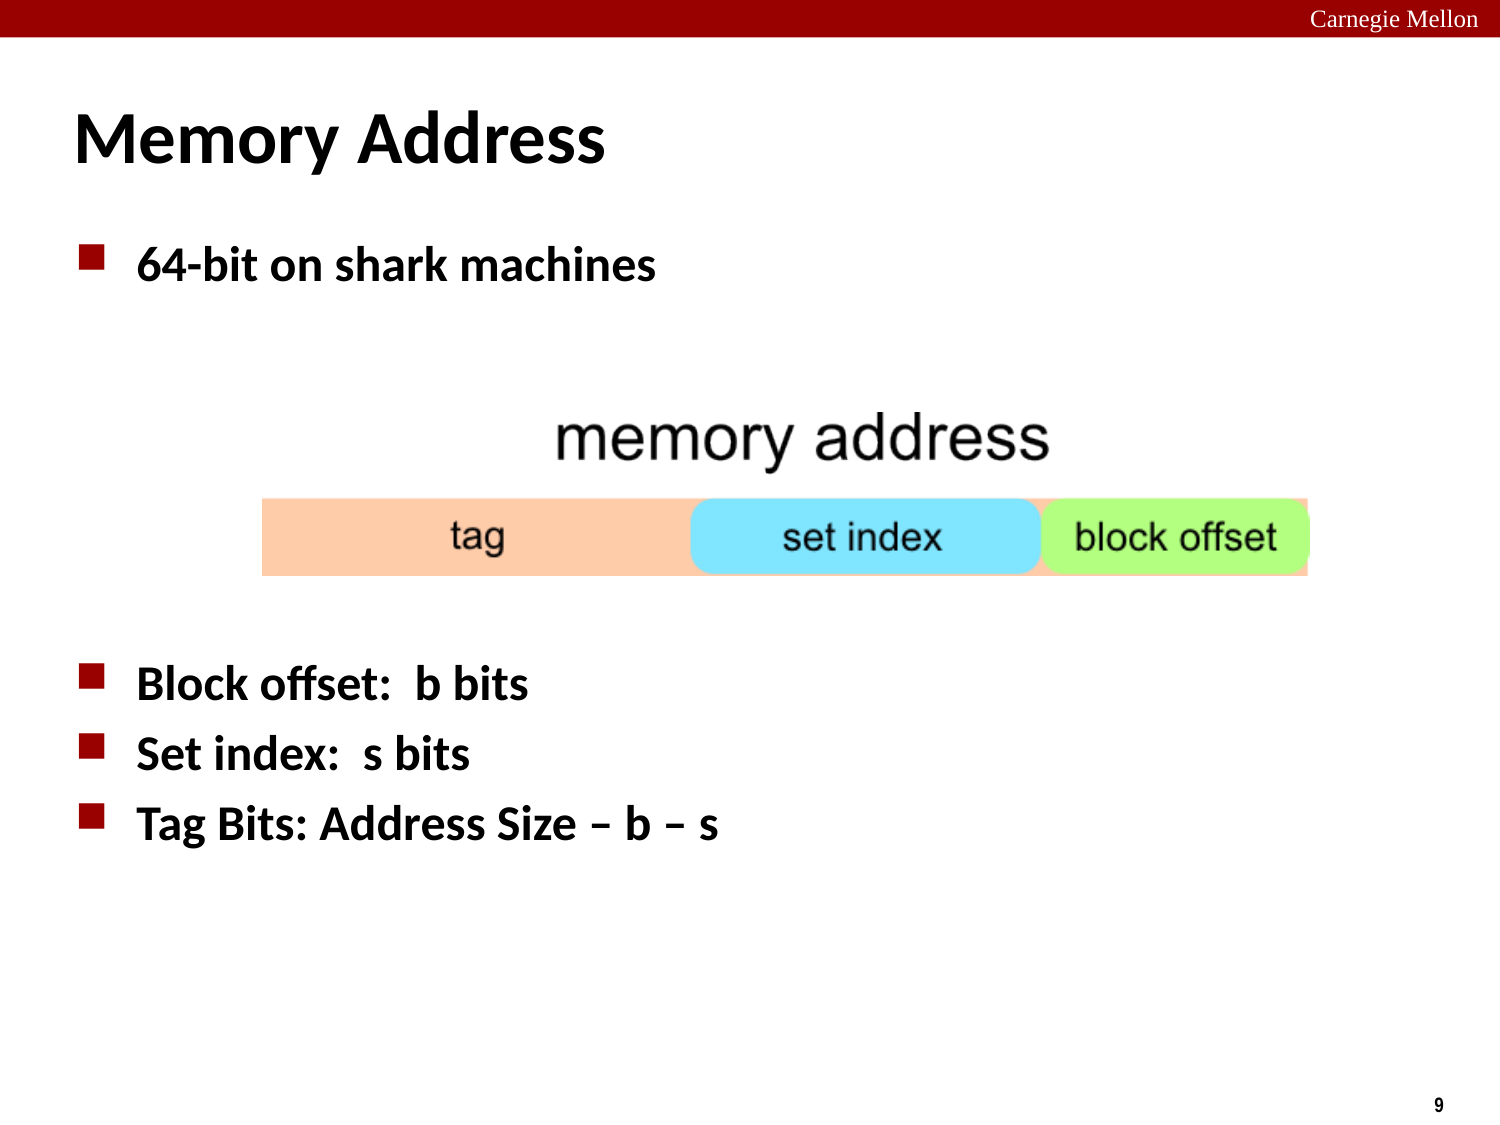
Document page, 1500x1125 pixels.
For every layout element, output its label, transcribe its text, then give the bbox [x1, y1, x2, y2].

picture [262, 412, 1310, 576]
title Memory Address [58, 32, 1305, 236]
list 64-bit on shark machines Block offset: b bits Set index: s bits Tag Bits: Address Size – b – s [64, 223, 1361, 1040]
